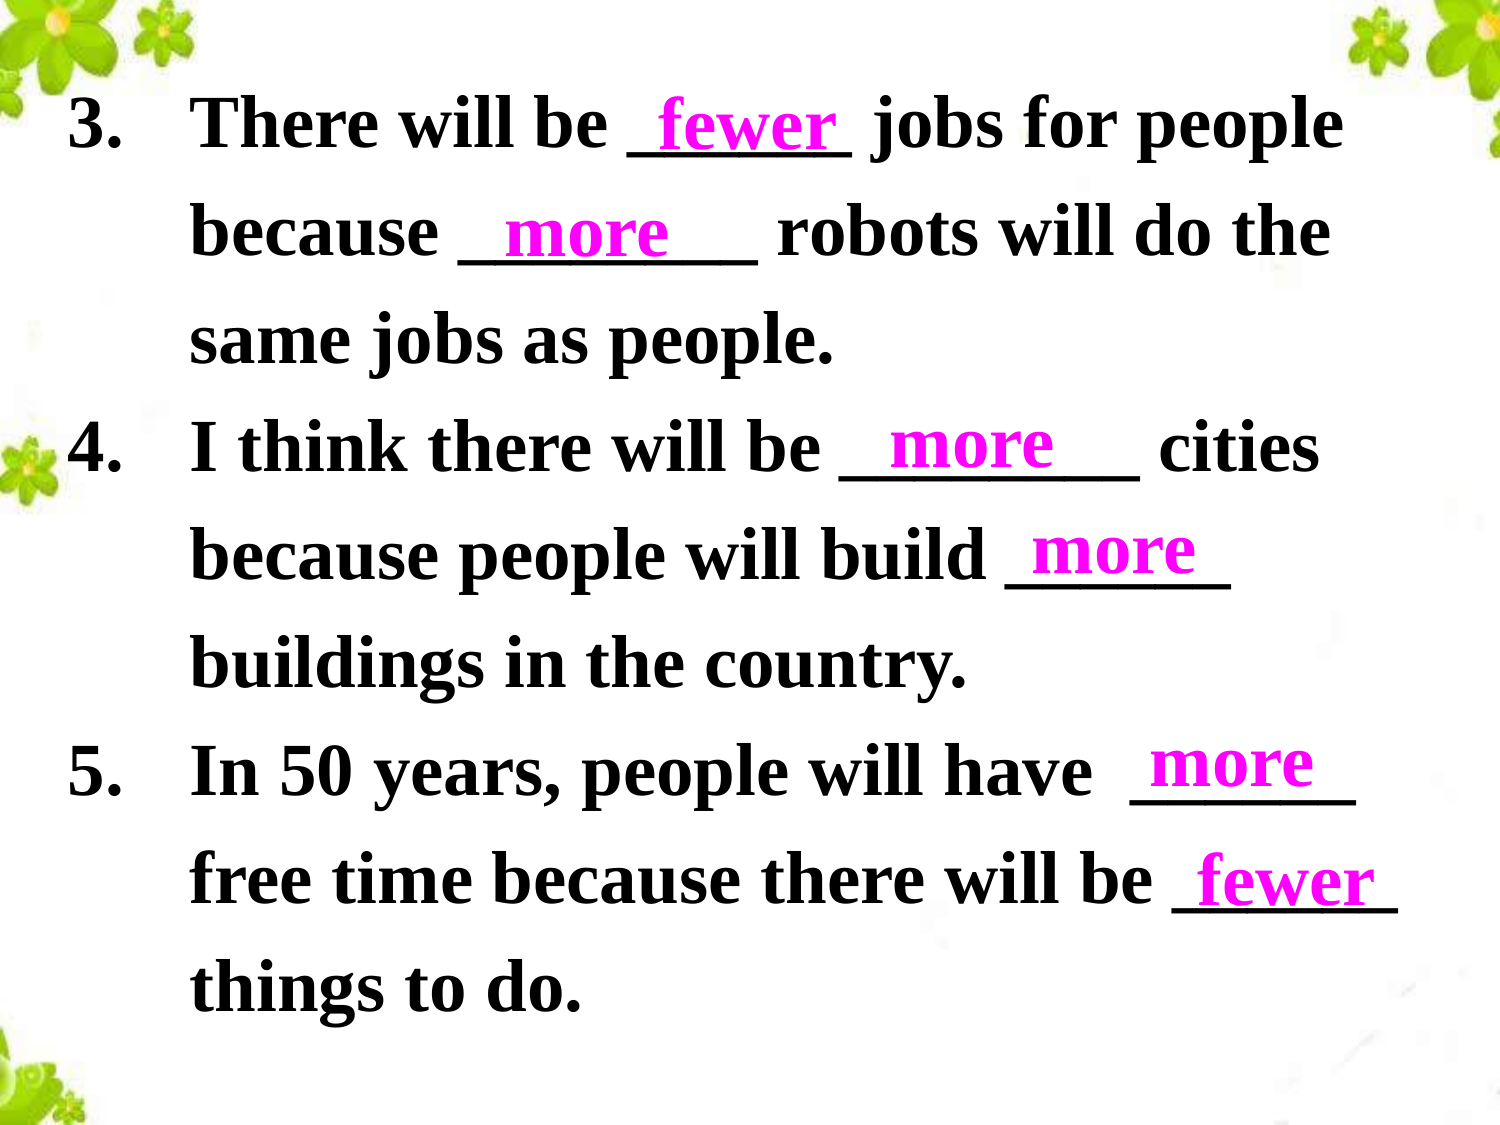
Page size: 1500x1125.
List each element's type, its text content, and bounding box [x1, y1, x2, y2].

text_box fewer [643, 67, 880, 173]
text_box more [998, 491, 1294, 597]
text_box fewer [1163, 823, 1424, 929]
picture [0, 0, 1500, 1125]
text_box more [490, 173, 739, 279]
text_box more [1116, 704, 1400, 809]
text_box more [856, 385, 1105, 491]
text_box There will be ______ jobs for people because ________ robots will do the same jobs as people. I think there will be ________ cities because people will build ______ buildings in the country. In 50 years, people will have ______ free time because there will be ______ things to do. [53, 47, 1489, 1034]
